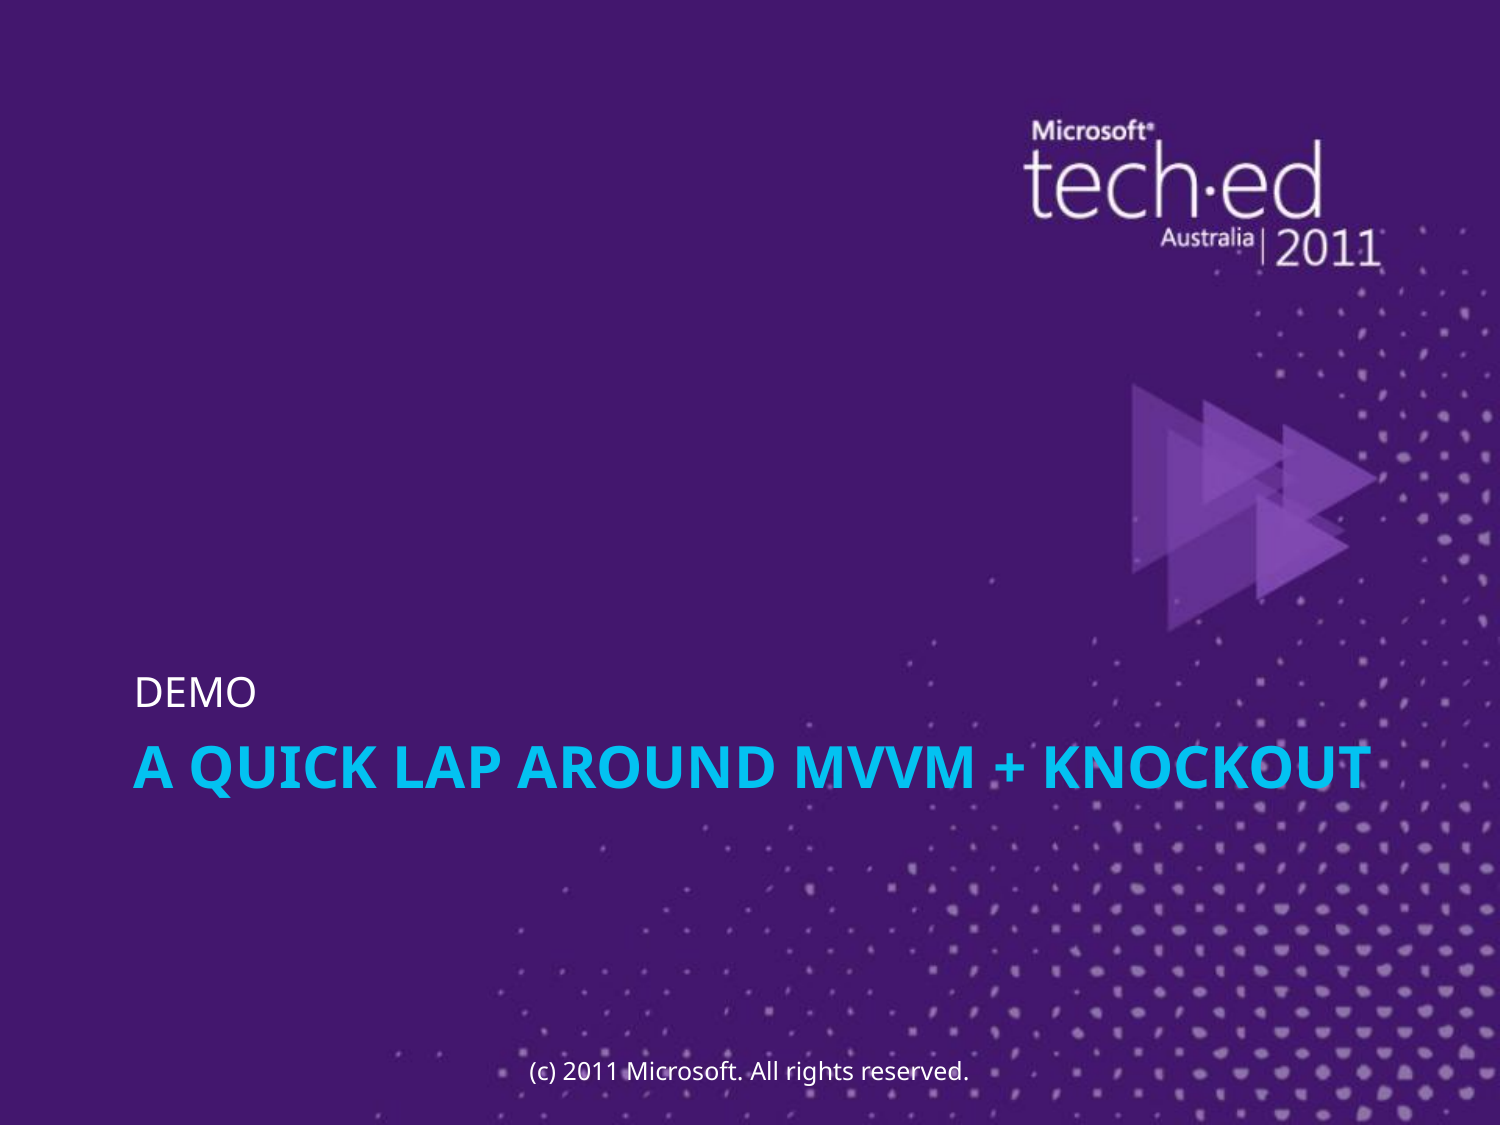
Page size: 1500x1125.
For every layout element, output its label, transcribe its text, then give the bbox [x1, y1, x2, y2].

title A quick lap around MVVM + Knockout [118, 723, 1394, 947]
picture [0, 0, 1500, 1125]
footer (c) 2011 Microsoft. All rights reserved. [512, 1042, 988, 1103]
list DEMO [118, 476, 1394, 723]
